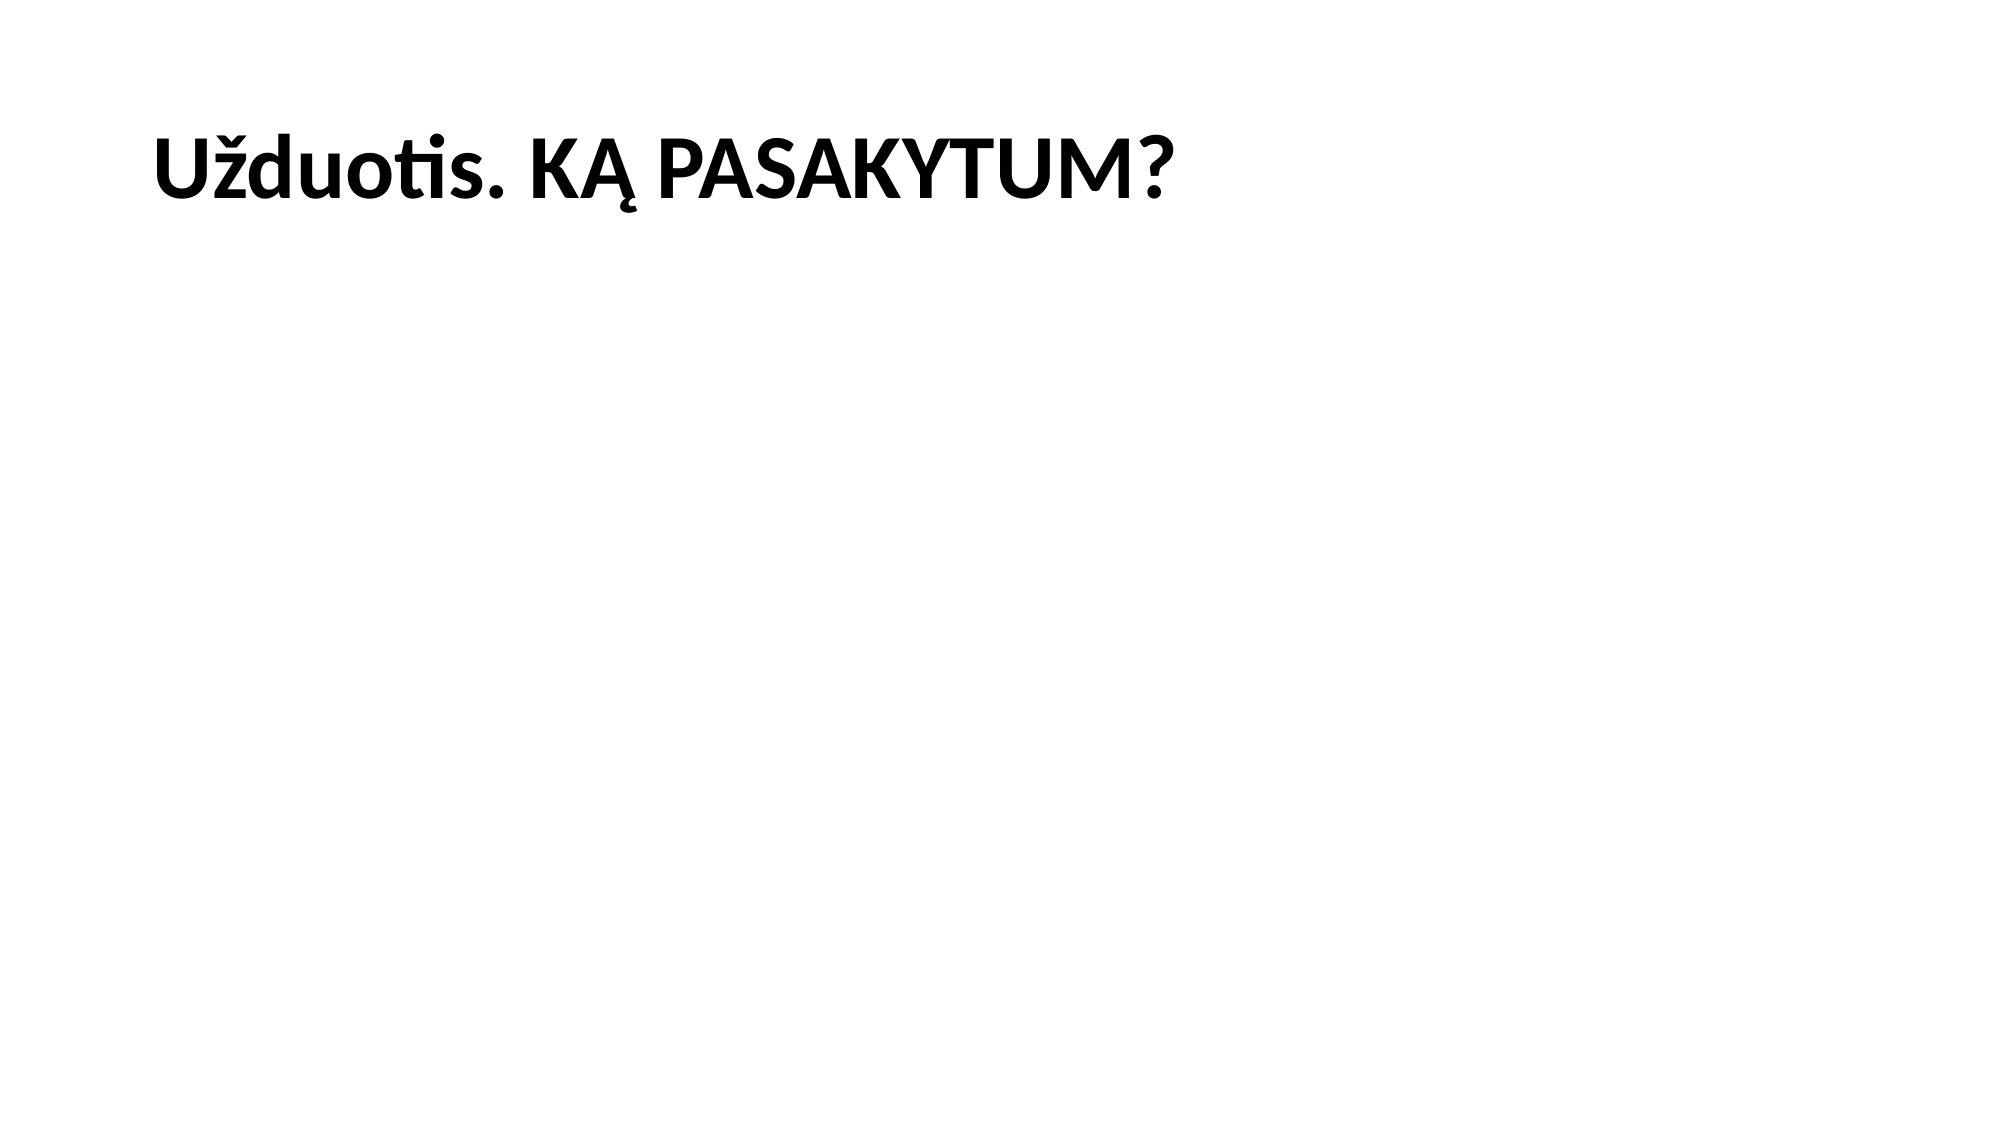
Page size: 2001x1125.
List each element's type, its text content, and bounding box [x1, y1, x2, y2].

title Užduotis. KĄ PASAKYTUM? [137, 59, 1863, 278]
